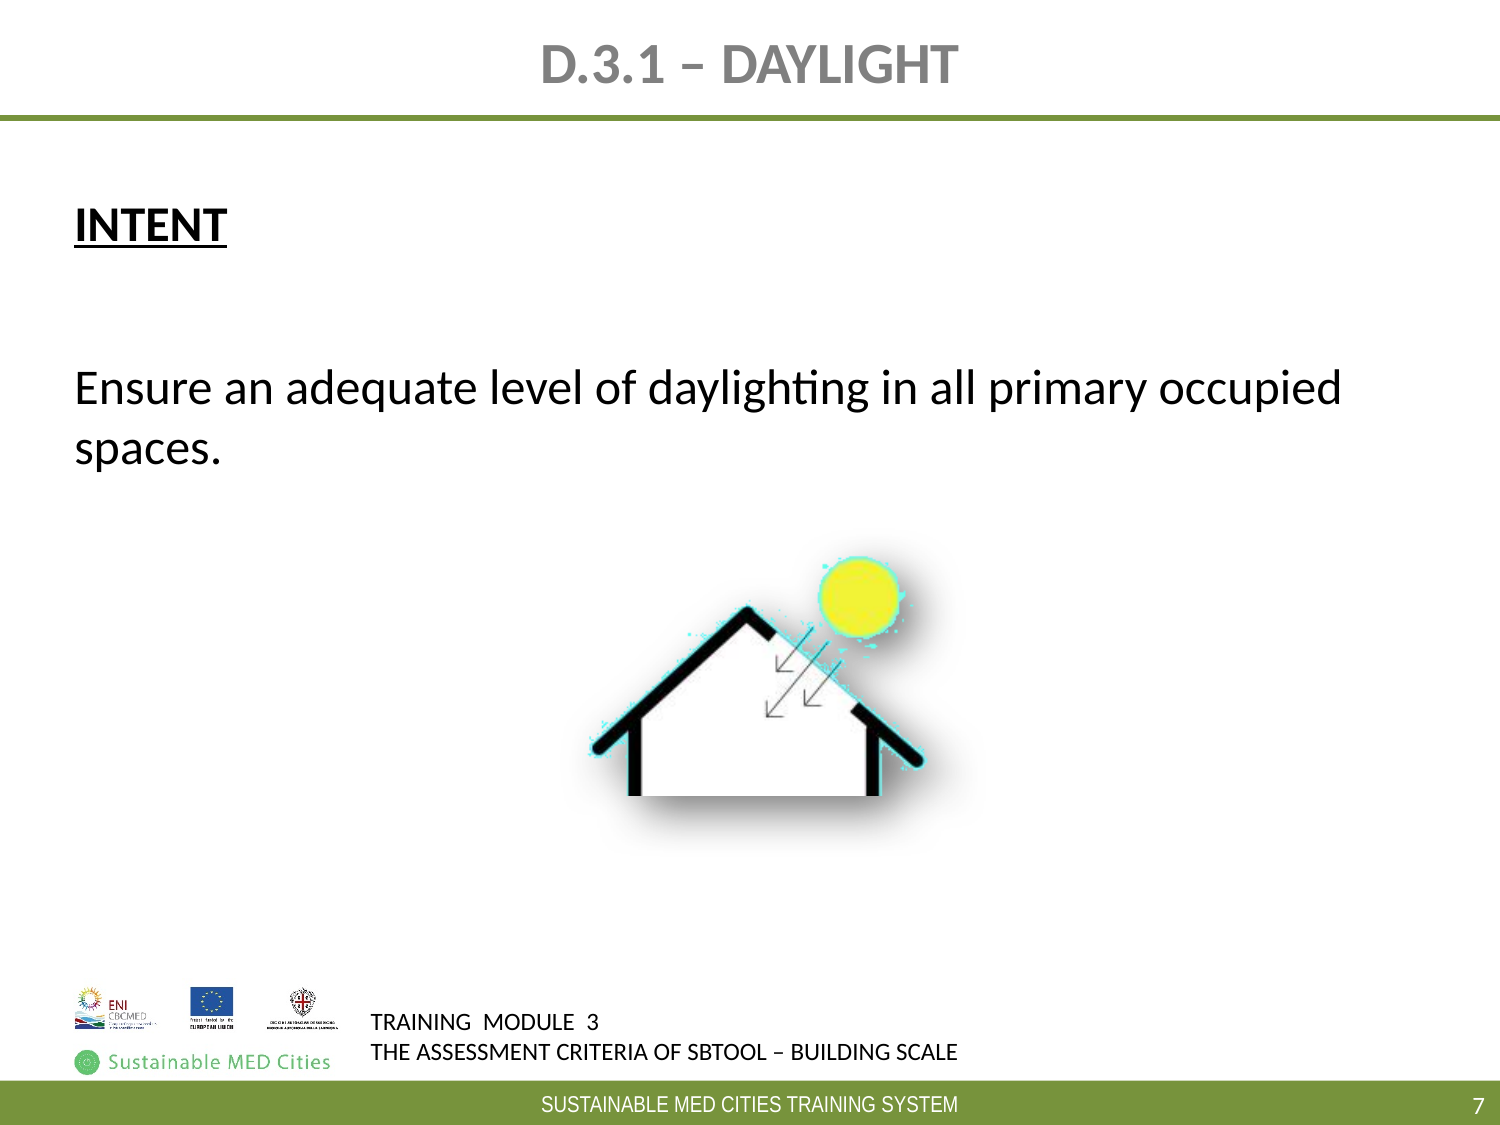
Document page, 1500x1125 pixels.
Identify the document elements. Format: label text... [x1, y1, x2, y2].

slide_number 7 [1399, 1074, 1500, 1125]
picture [574, 507, 937, 796]
text_box INTENT Ensure an adequate level of daylighting in all primary occupied spaces. [59, 184, 1441, 920]
title D.3.1 – DAYLIGHT [0, 0, 1500, 121]
picture [62, 978, 356, 1080]
